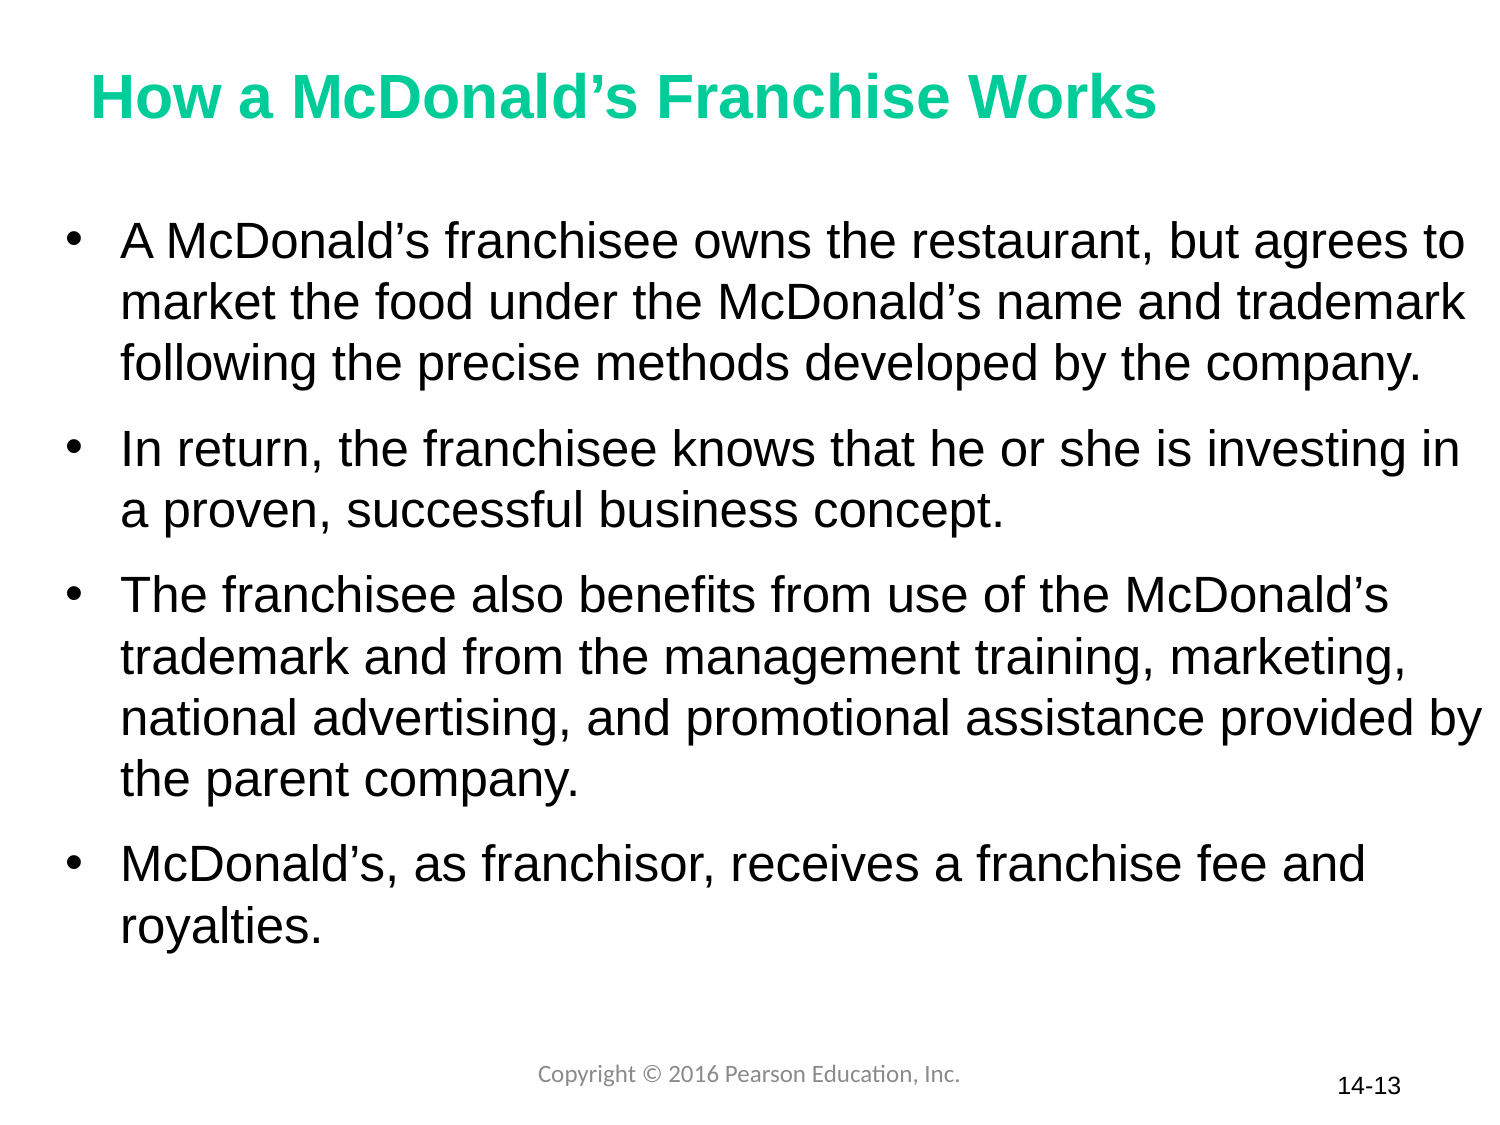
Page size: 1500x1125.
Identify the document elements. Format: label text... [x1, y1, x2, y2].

list A McDonald’s franchisee owns the restaurant, but agrees to market the food under the McDonald’s name and trademark following the precise methods developed by the company. In return, the franchisee knows that he or she is investing in a proven, successful business concept. The franchisee also benefits from use of the McDonald’s trademark and from the management training, marketing, national advertising, and promotional assistance provided by the parent company. McDonald’s, as franchisor, receives a franchise fee and royalties. [50, 200, 1500, 1025]
footer Copyright © 2016 Pearson Education, Inc. [512, 1042, 988, 1103]
title How a McDonald’s Franchise Works [75, 0, 1425, 188]
